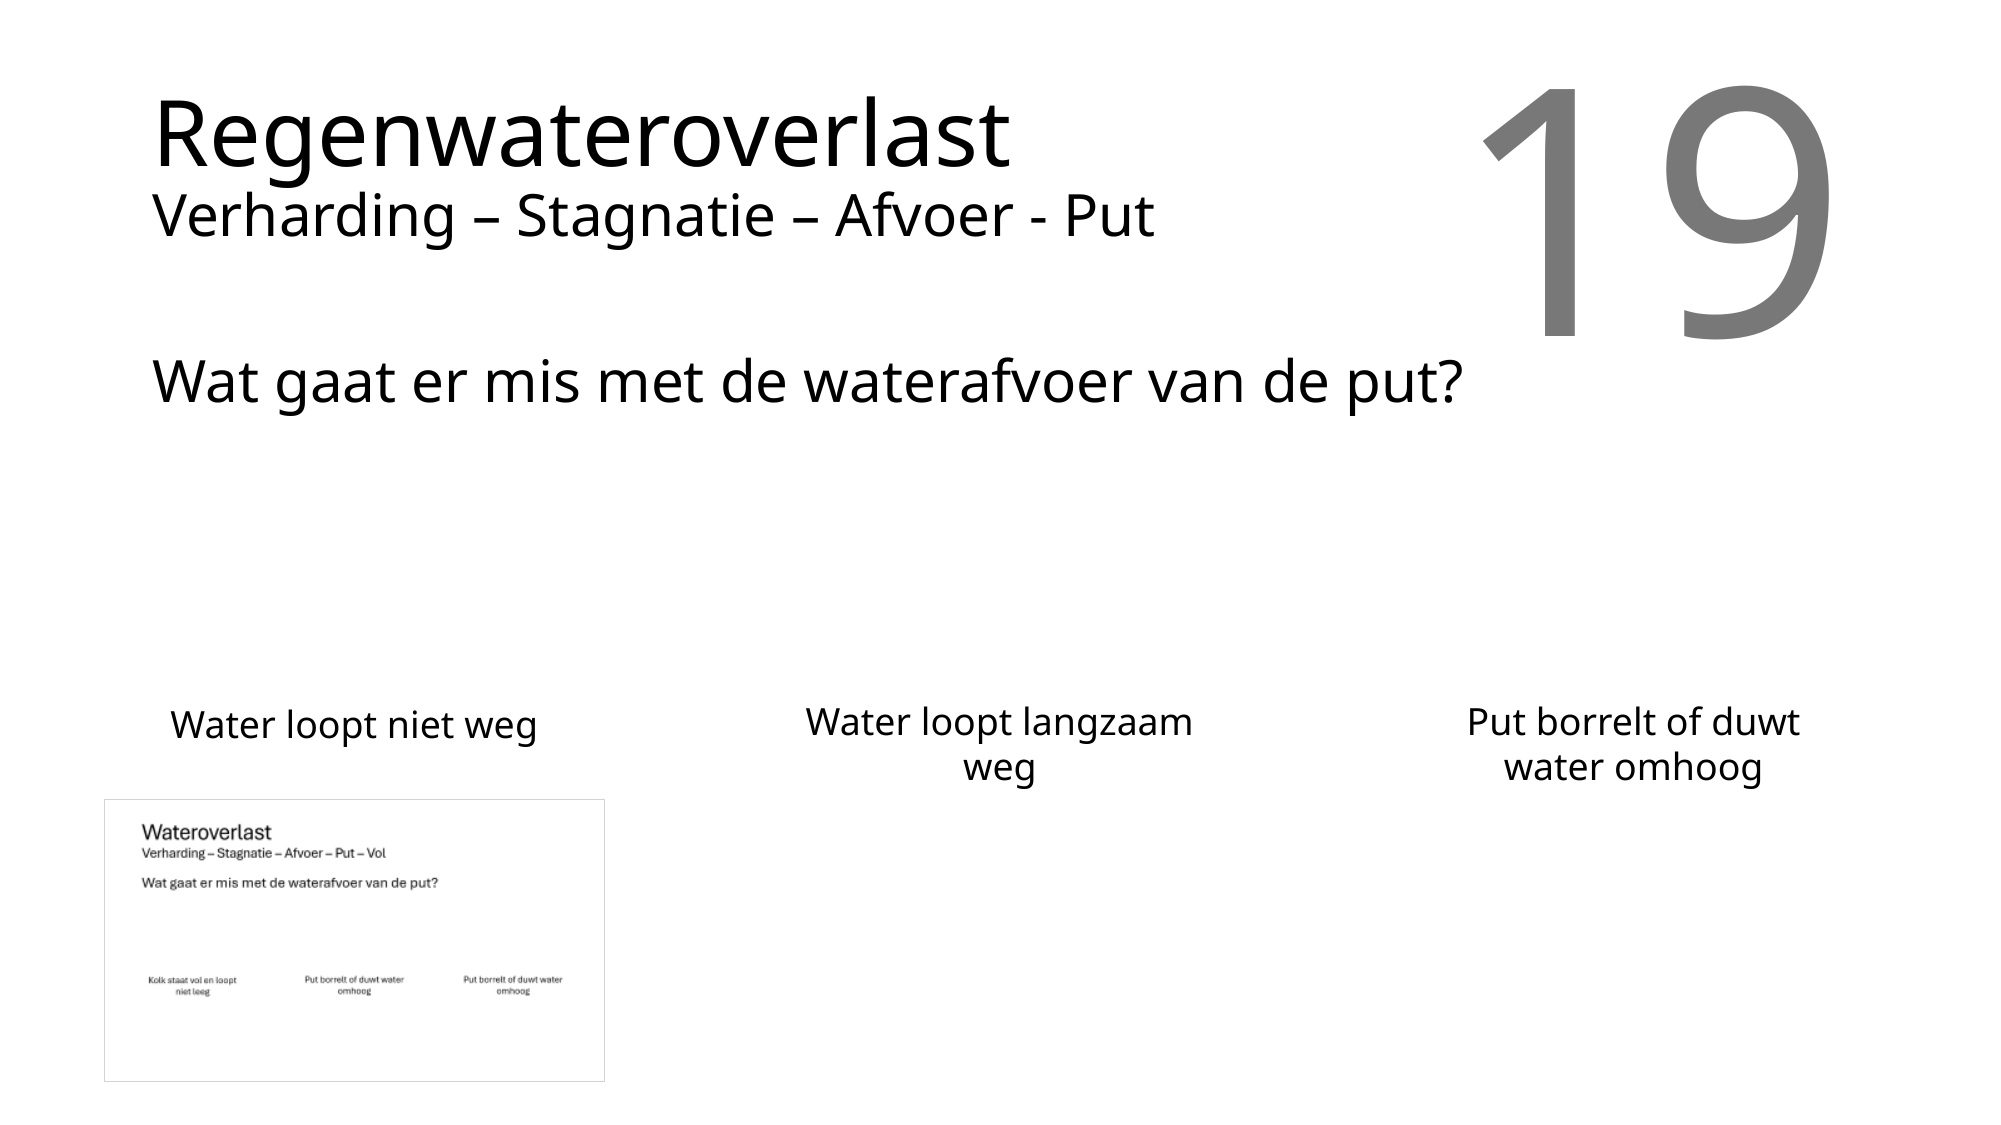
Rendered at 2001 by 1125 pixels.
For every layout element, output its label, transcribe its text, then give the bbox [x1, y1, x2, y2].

text_box Water loopt niet weg [137, 693, 572, 754]
text_box Water loopt langzaam weg [771, 690, 1229, 796]
text_box Put borrelt of duwt water omhoog [1404, 690, 1863, 796]
slide_number 19 [1396, 59, 1863, 393]
list Wat gaat er mis met de waterafvoer van de put? [137, 344, 1863, 486]
picture [105, 800, 604, 1081]
title Regenwateroverlast Verharding – Stagnatie – Afvoer - Put [137, 59, 1360, 278]
